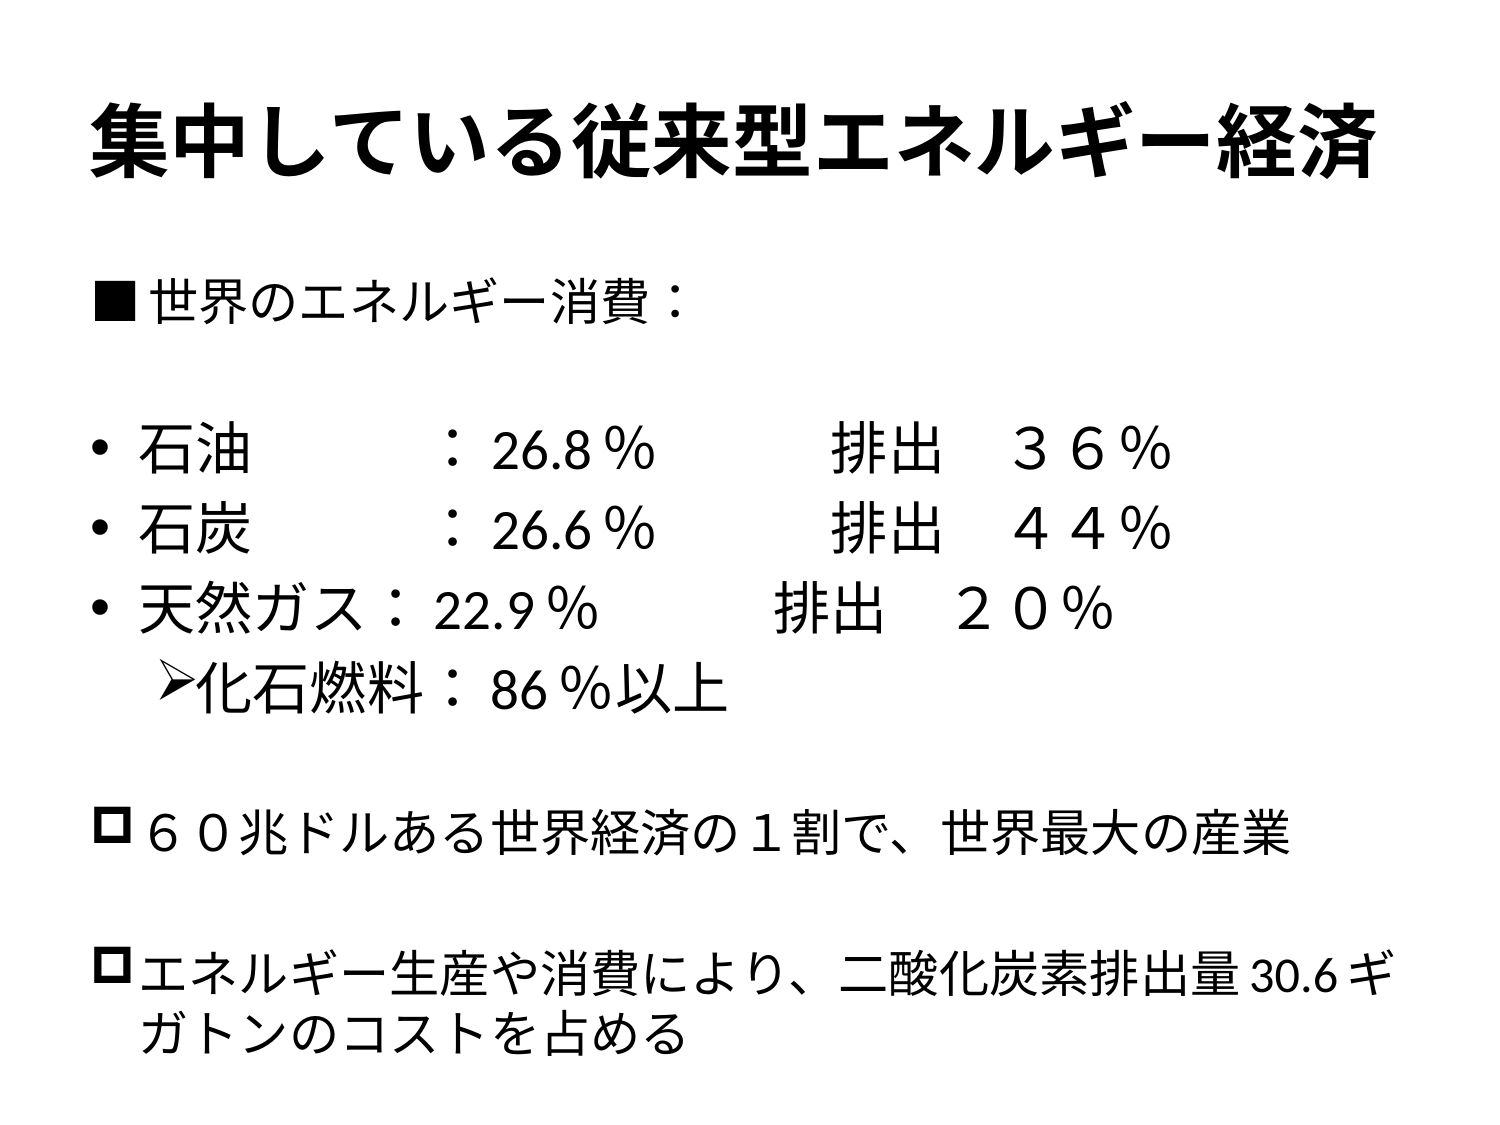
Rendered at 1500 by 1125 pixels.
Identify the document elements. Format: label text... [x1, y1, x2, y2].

list ■世界のエネルギー消費： 石油 ：26.8％ 排出 ３６％ 石炭 ：26.6％ 排出 ４４％ 天然ガス：22.9％ 排出 ２０％ 化石燃料：86％以上 ６０兆ドルある世界経済の１割で、世界最大の産業 エネルギー生産や消費により、二酸化炭素排出量30.6ギガトンのコストを占める [75, 262, 1425, 1071]
title 集中している従来型エネルギー経済 [43, 45, 1425, 233]
